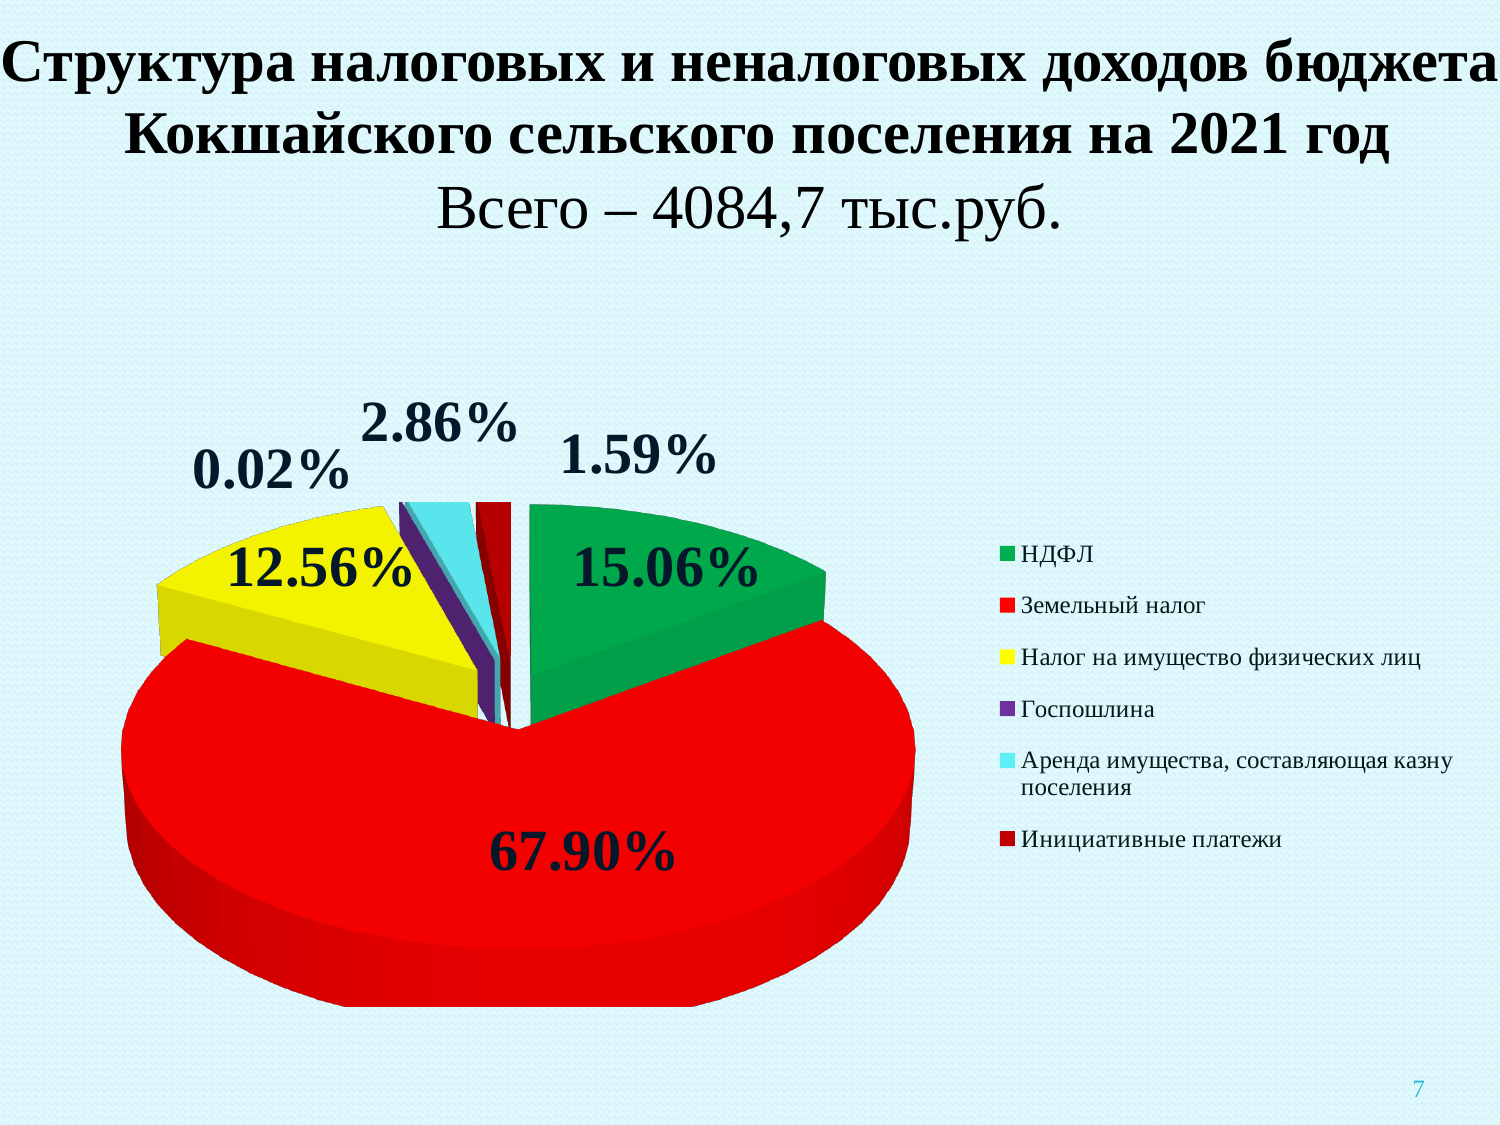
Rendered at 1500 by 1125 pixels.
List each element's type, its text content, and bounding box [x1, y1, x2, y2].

chart [0, 316, 1500, 1125]
title Структура налоговых и неналоговых доходов бюджета Кокшайского сельского поселения на 2021 год Всего – 4084,7 тыс.руб. [0, 0, 1500, 316]
